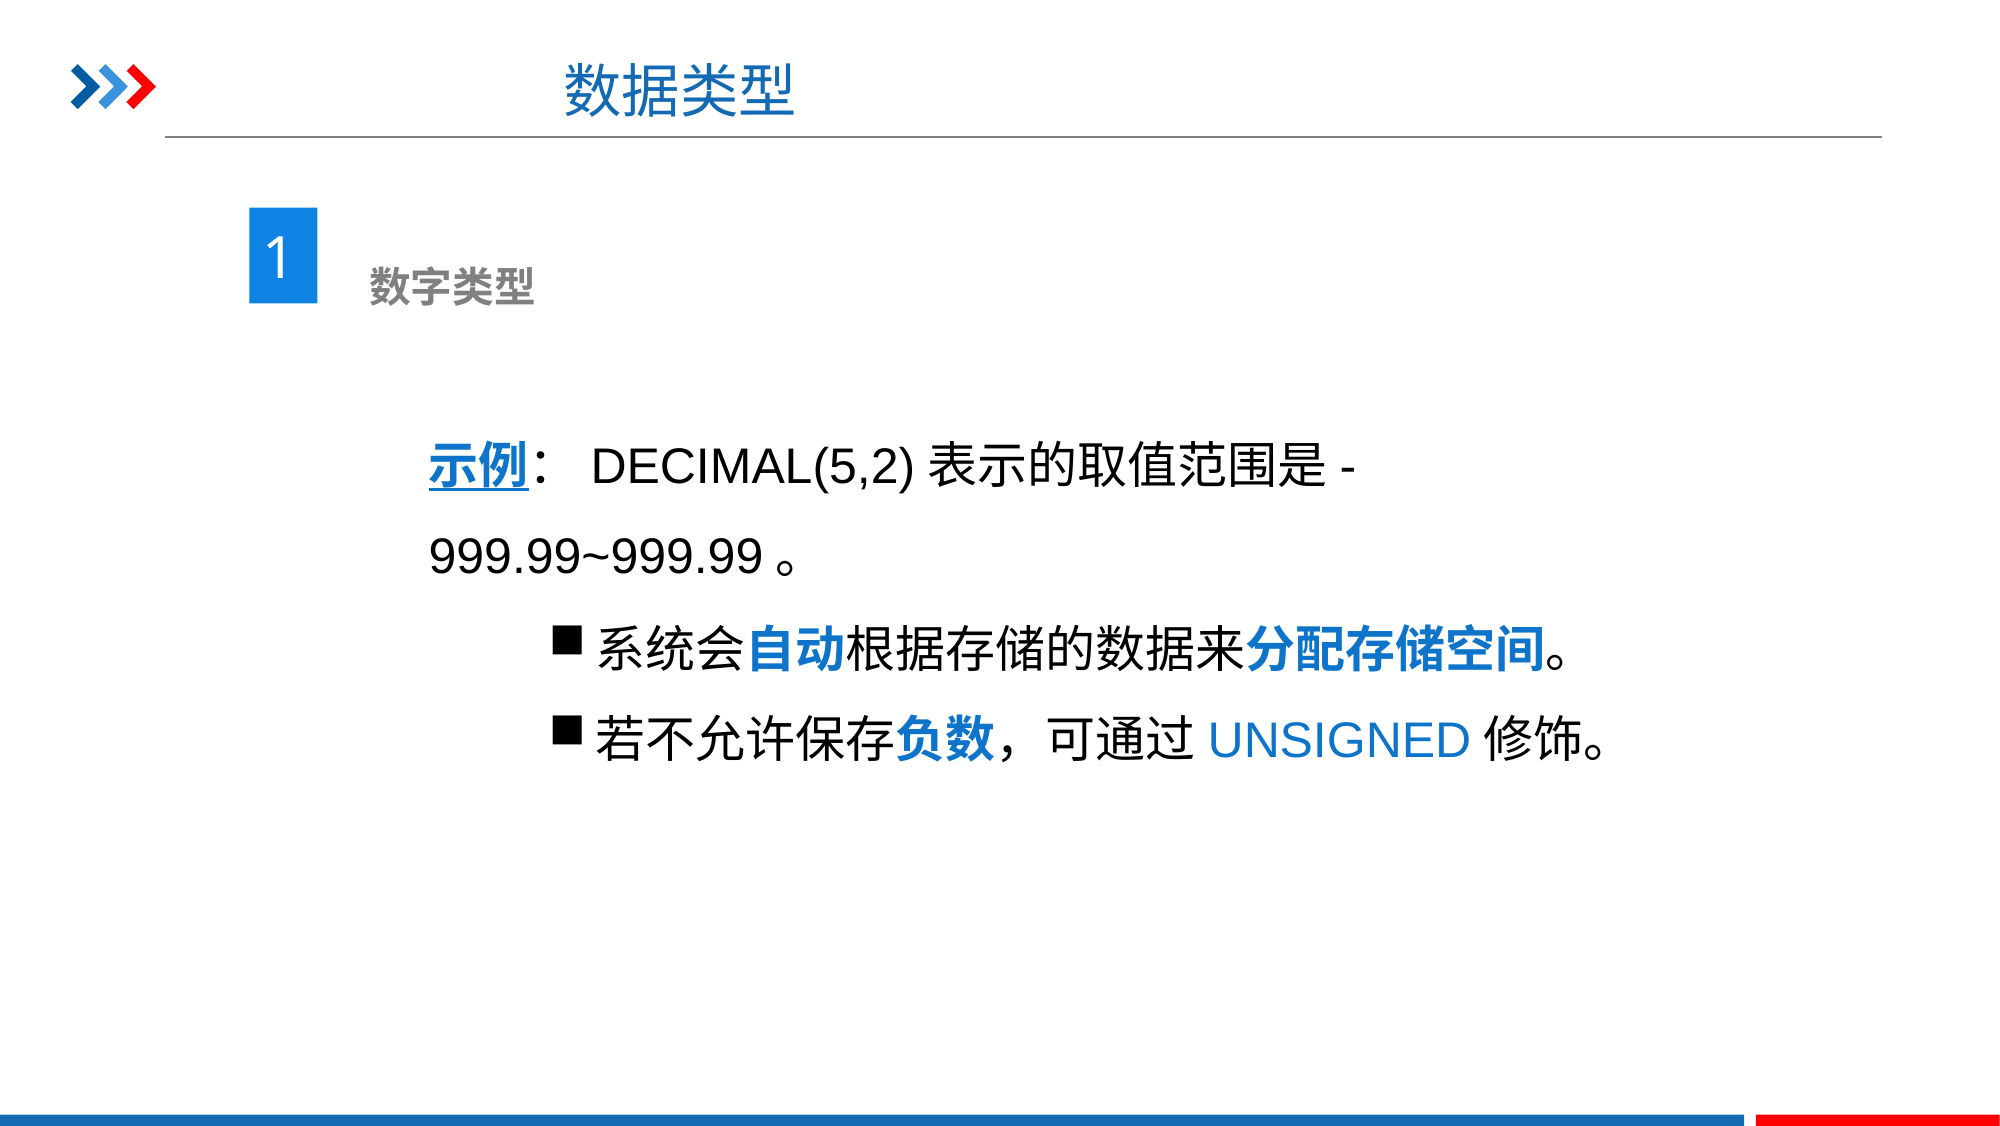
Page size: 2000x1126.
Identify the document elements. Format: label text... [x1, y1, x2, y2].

title 数据类型 [521, 25, 1296, 153]
text_box 系统会自动根据存储的数据来分配存储空间。 若不允许保存负数，可通过UNSIGNED修饰。 [534, 549, 1653, 775]
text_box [249, 207, 318, 304]
text_box 示例：DECIMAL(5,2)表示的取值范围是-999.99~999.99。 [413, 396, 1697, 592]
text_box 数字类型 [319, 245, 1092, 380]
